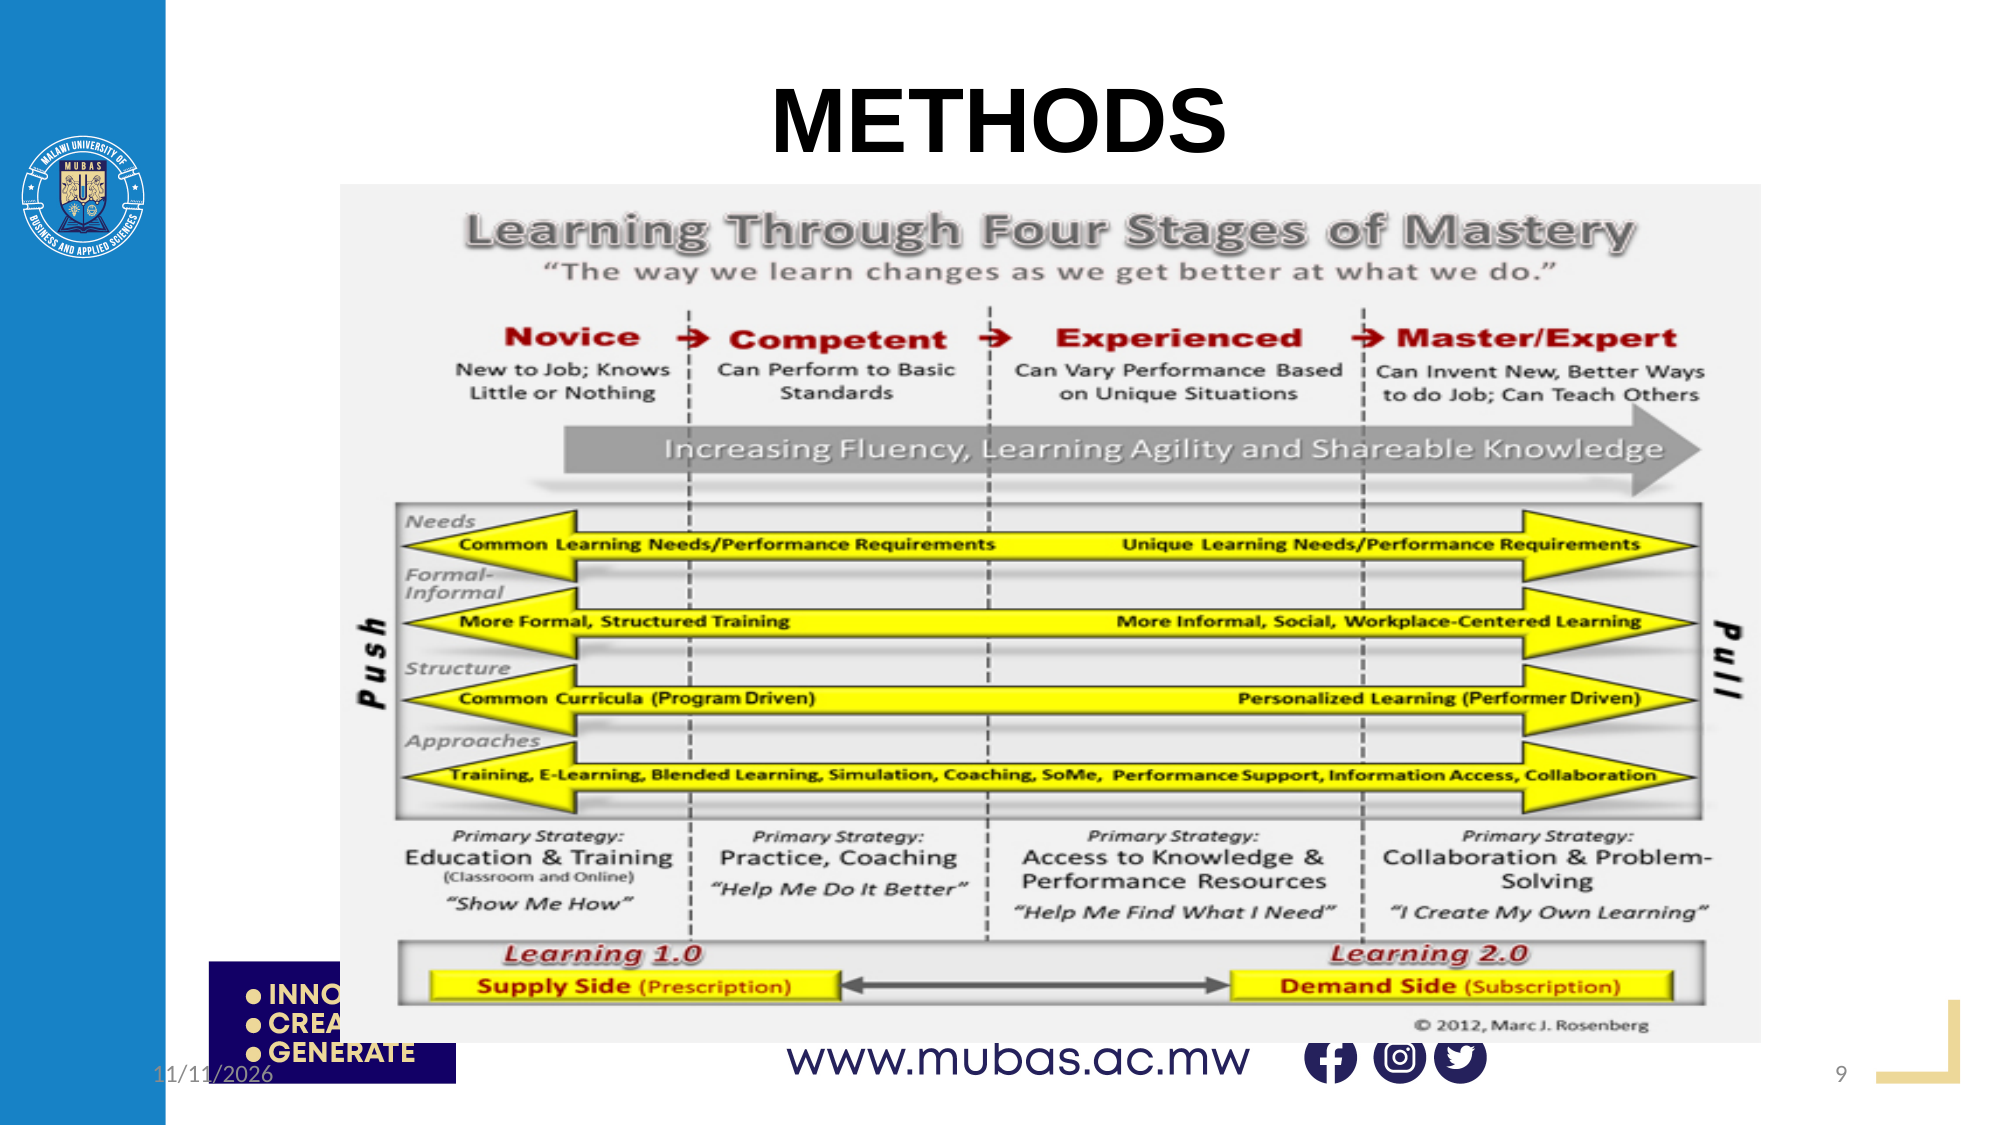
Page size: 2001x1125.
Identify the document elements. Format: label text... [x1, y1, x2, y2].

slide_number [137, 1042, 588, 1103]
picture [0, 0, 2001, 1125]
title METHODS [137, 59, 1863, 185]
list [340, 184, 1761, 1043]
slide_number 9 [1412, 1042, 1863, 1103]
